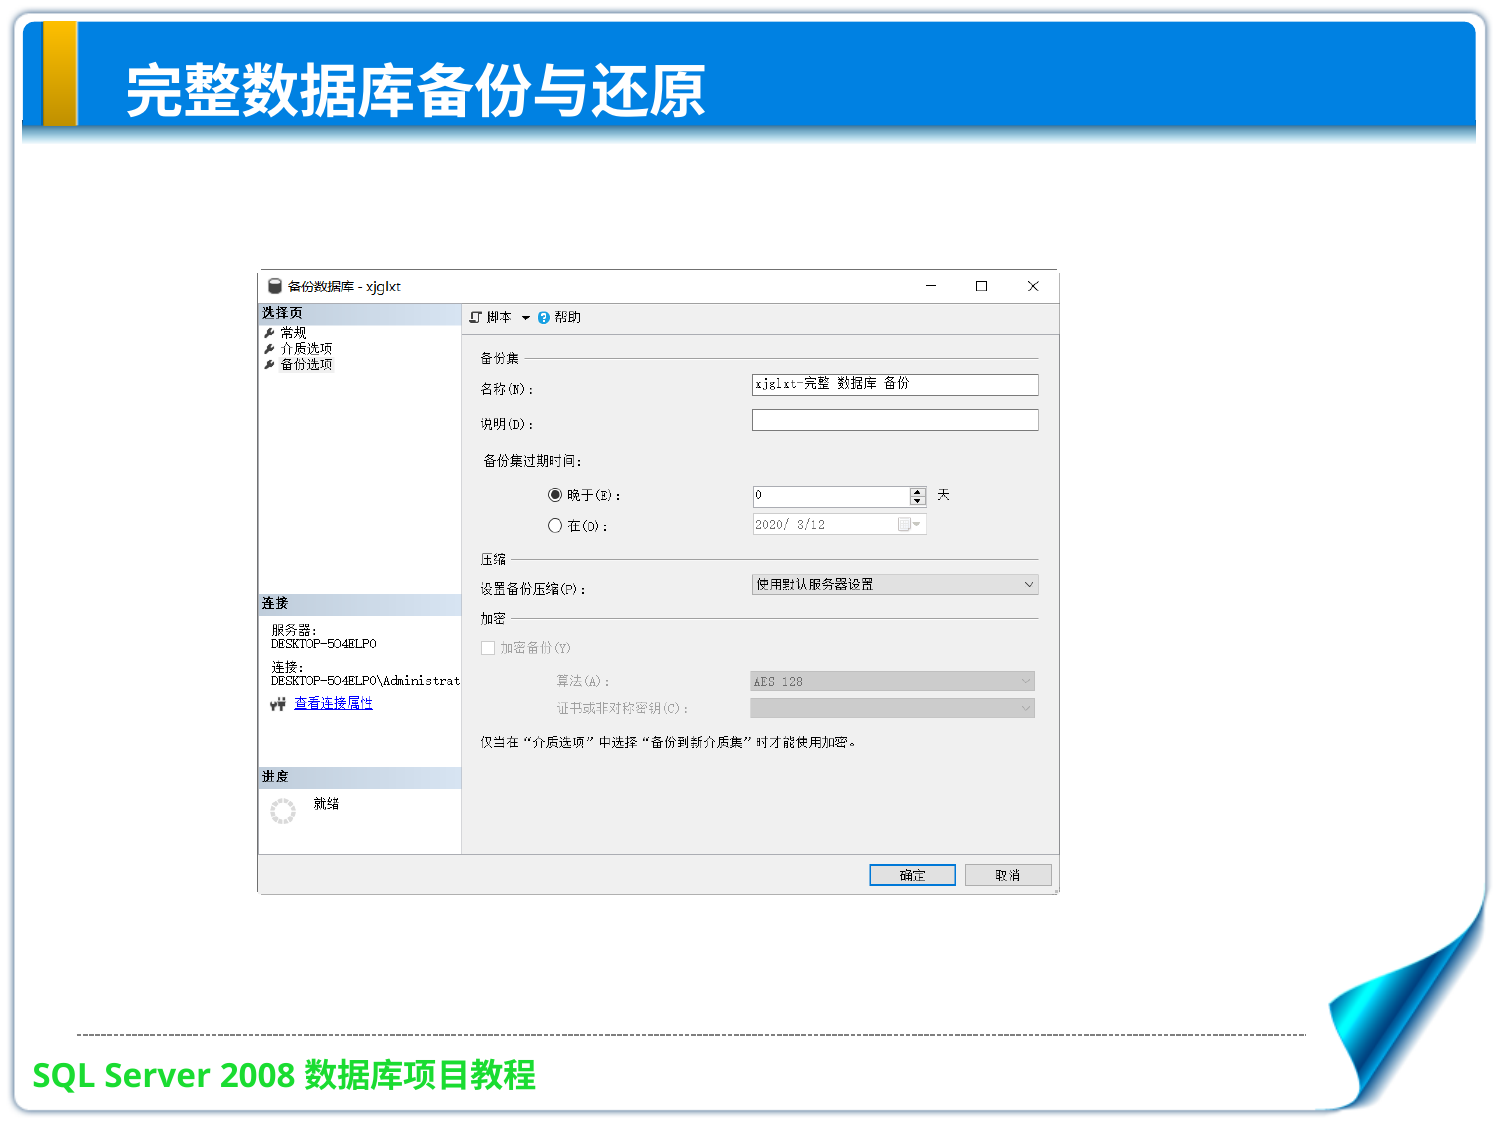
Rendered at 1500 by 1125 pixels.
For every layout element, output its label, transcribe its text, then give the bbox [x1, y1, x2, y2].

text_box 完整数据库备份与还原 [110, 46, 723, 132]
picture [0, 0, 1500, 1125]
